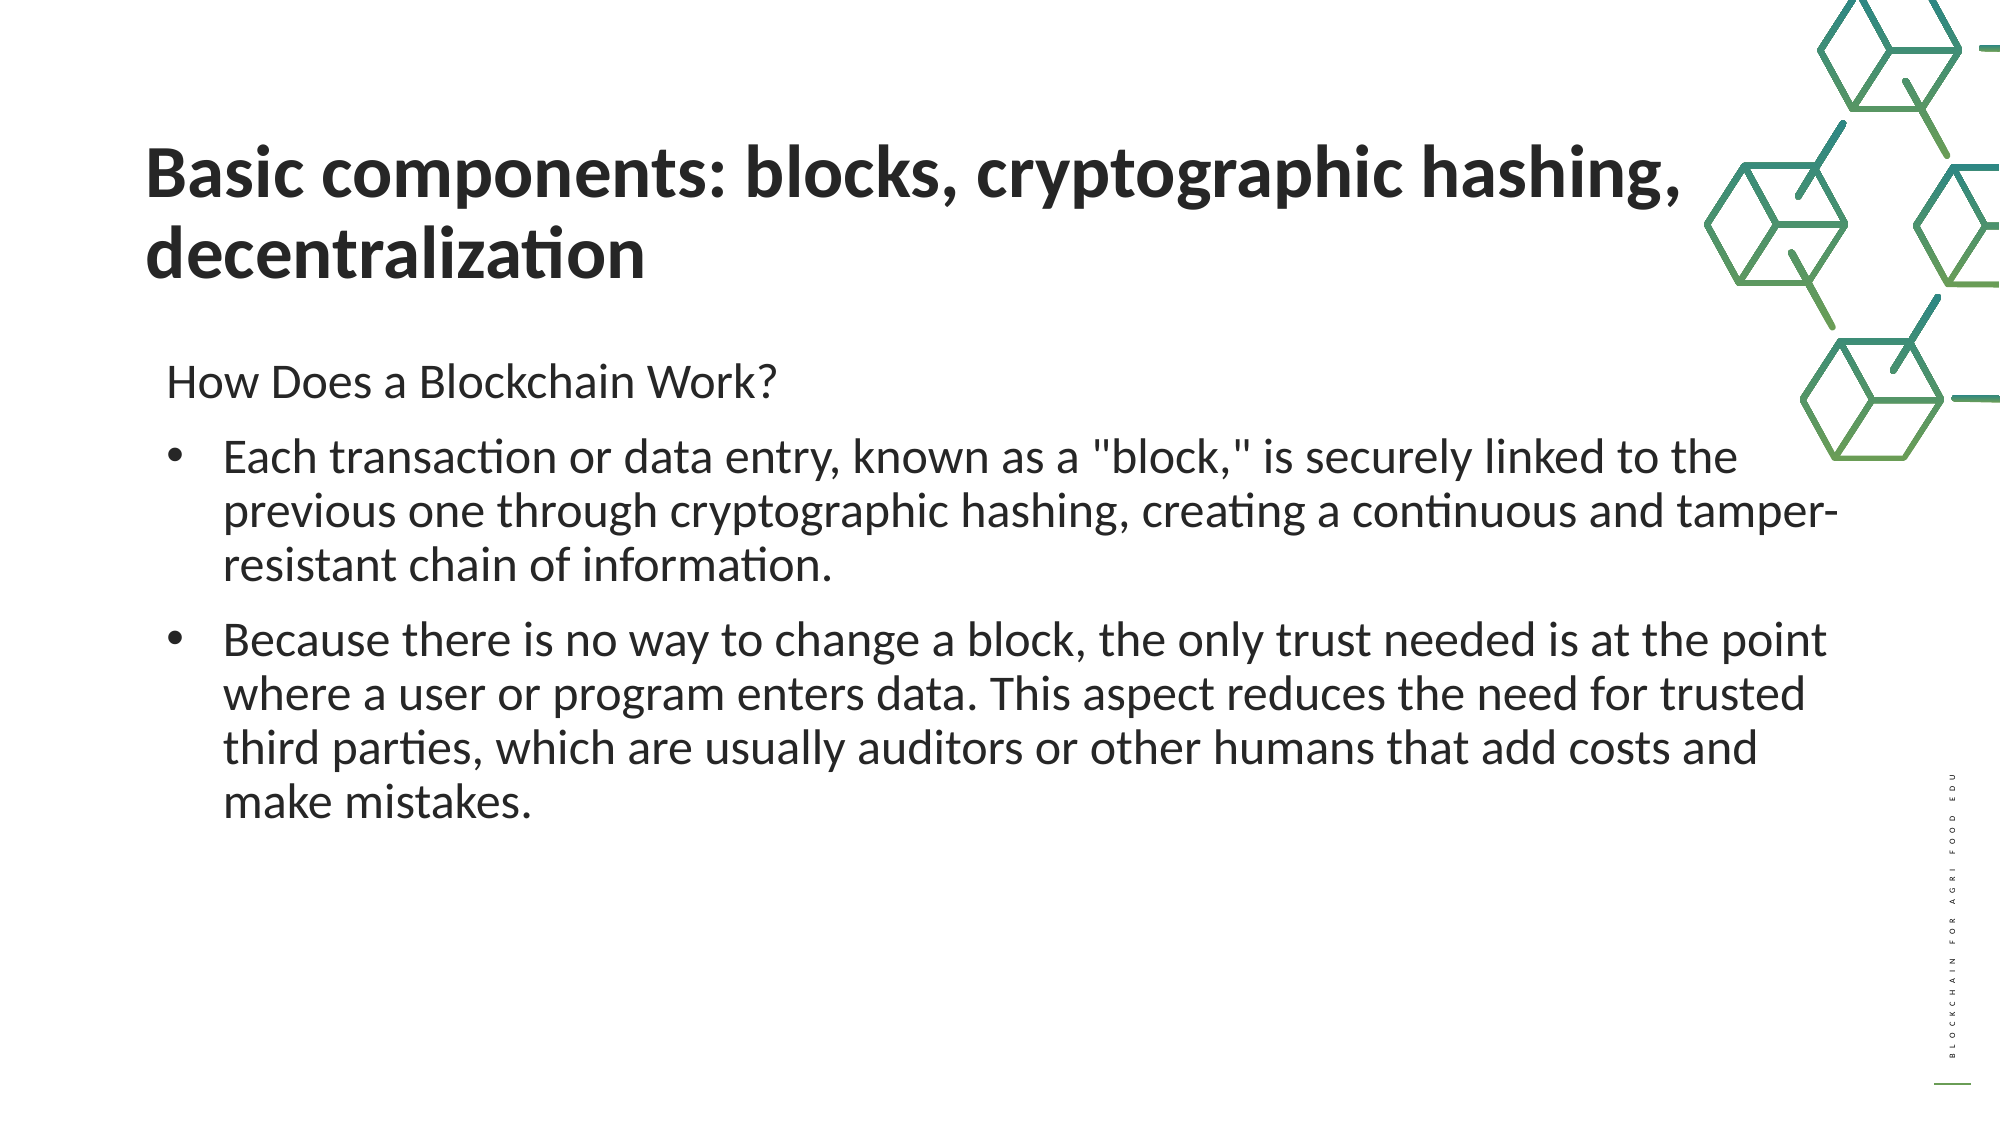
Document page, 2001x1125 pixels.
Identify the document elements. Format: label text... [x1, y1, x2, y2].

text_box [1704, 0, 2000, 461]
list Basic components: blocks, cryptographic hashing, decentralization [130, 124, 1704, 337]
list How Does a Blockchain Work? Each transaction or data entry, known as a "block," is securely linked to the previous one through cryptographic hashing, creating a continuous and tamper-resistant chain of information. Because there is no way to change a block, the only trust needed is at the point where a user or program enters data. This aspect reduces the need for trusted third parties, which are usually auditors or other humans that add costs and make mistakes. [151, 348, 1890, 980]
